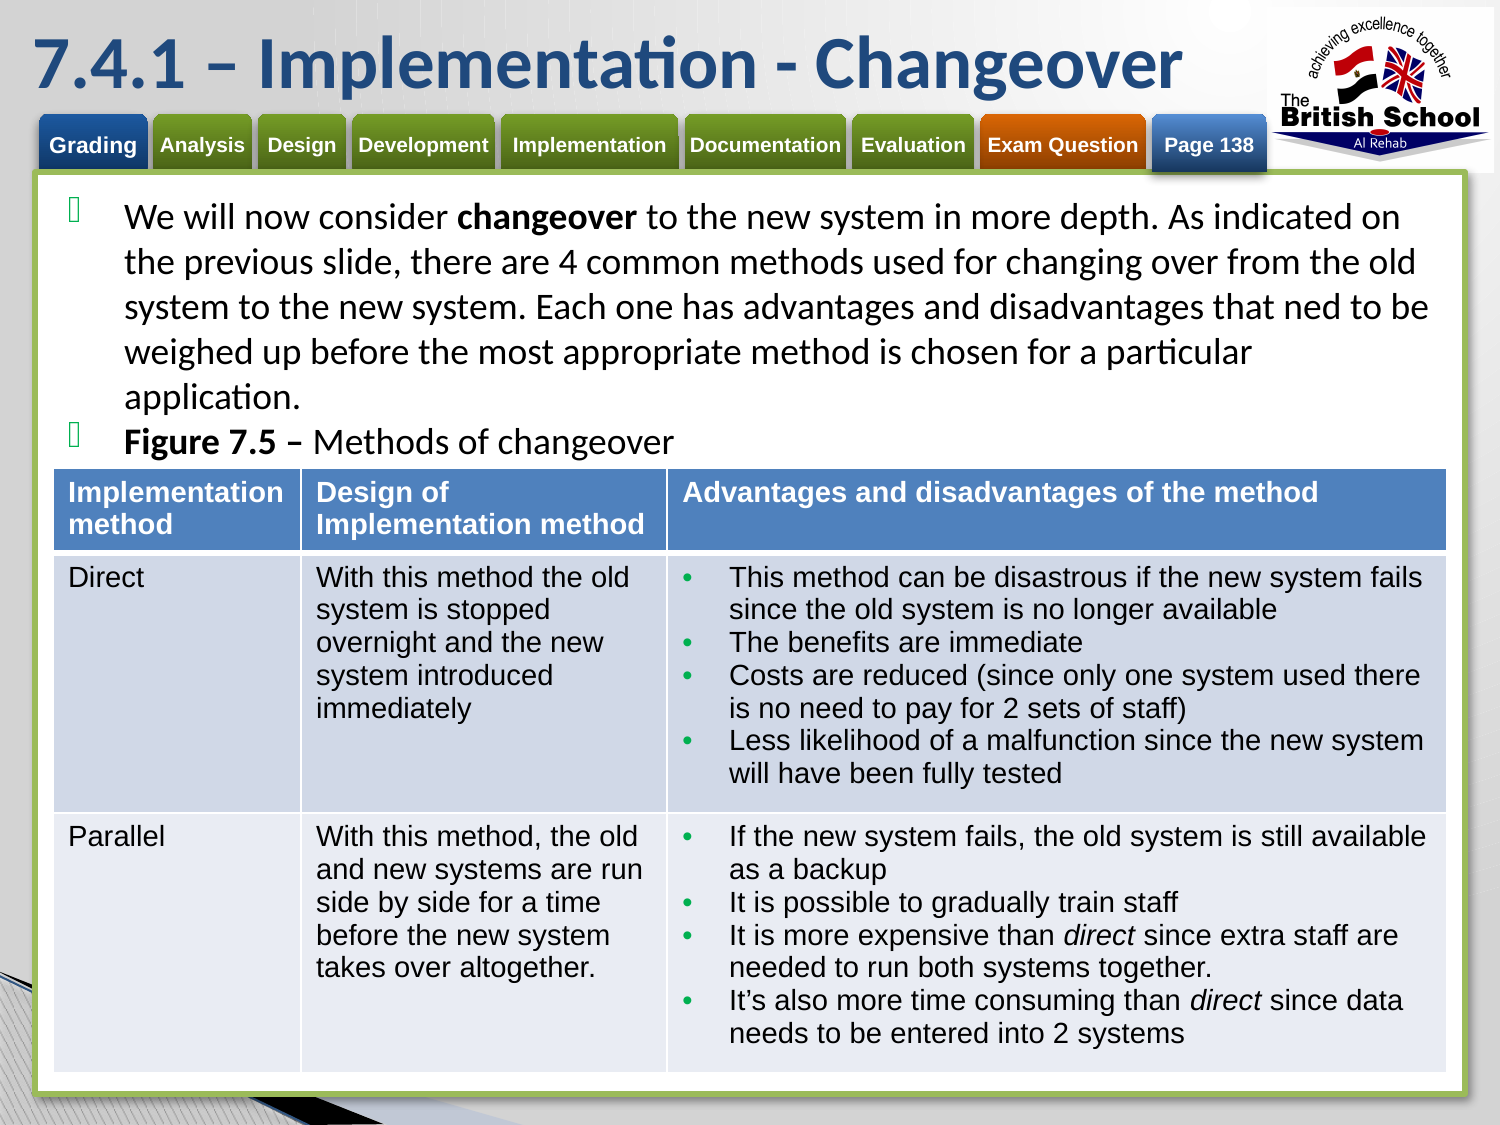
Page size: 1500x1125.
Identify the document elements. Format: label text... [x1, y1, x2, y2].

picture [281, 1114, 303, 1125]
table_header Implementation method [54, 469, 300, 550]
table_header Advantages and disadvantages of the method [668, 469, 1446, 550]
picture [1267, 7, 1495, 173]
table_cell If the new system fails, the old system is still available as a backup It is possible to gradually train staff It is more expensive than direct since extra staff are needed to run both systems together. It’s also more time consuming than direct since data needs to be entered into 2 systems [668, 814, 1446, 1072]
table_cell With this method, the old and new systems are run side by side for a time before the new system takes over altogether. [302, 814, 666, 1072]
table_cell With this method the old system is stopped overnight and the new system introduced immediately [302, 556, 666, 812]
title 7.4.1 – Implementation - Changeover [17, 7, 1268, 110]
table_header Design of Implementation method [302, 469, 666, 550]
table_cell Parallel [54, 814, 300, 1072]
text_box Page 138 [1151, 113, 1268, 173]
table_cell Direct [54, 556, 300, 812]
text_box We will now consider changeover to the new system in more depth. As indicated on the previous slide, there are 4 common methods used for changing over from the old system to the new system. Each one has advantages and disadvantages that ned to be weighed up before the most appropriate method is chosen for a particular application. Figure 7.5 – Methods of changeover [53, 184, 1447, 467]
table_cell This method can be disastrous if the new system fails since the old system is no longer available The benefits are immediate Costs are reduced (since only one system used there is no need to pay for 2 sets of staff) Less likelihood of a malfunction since the new system will have been fully tested [668, 556, 1446, 812]
